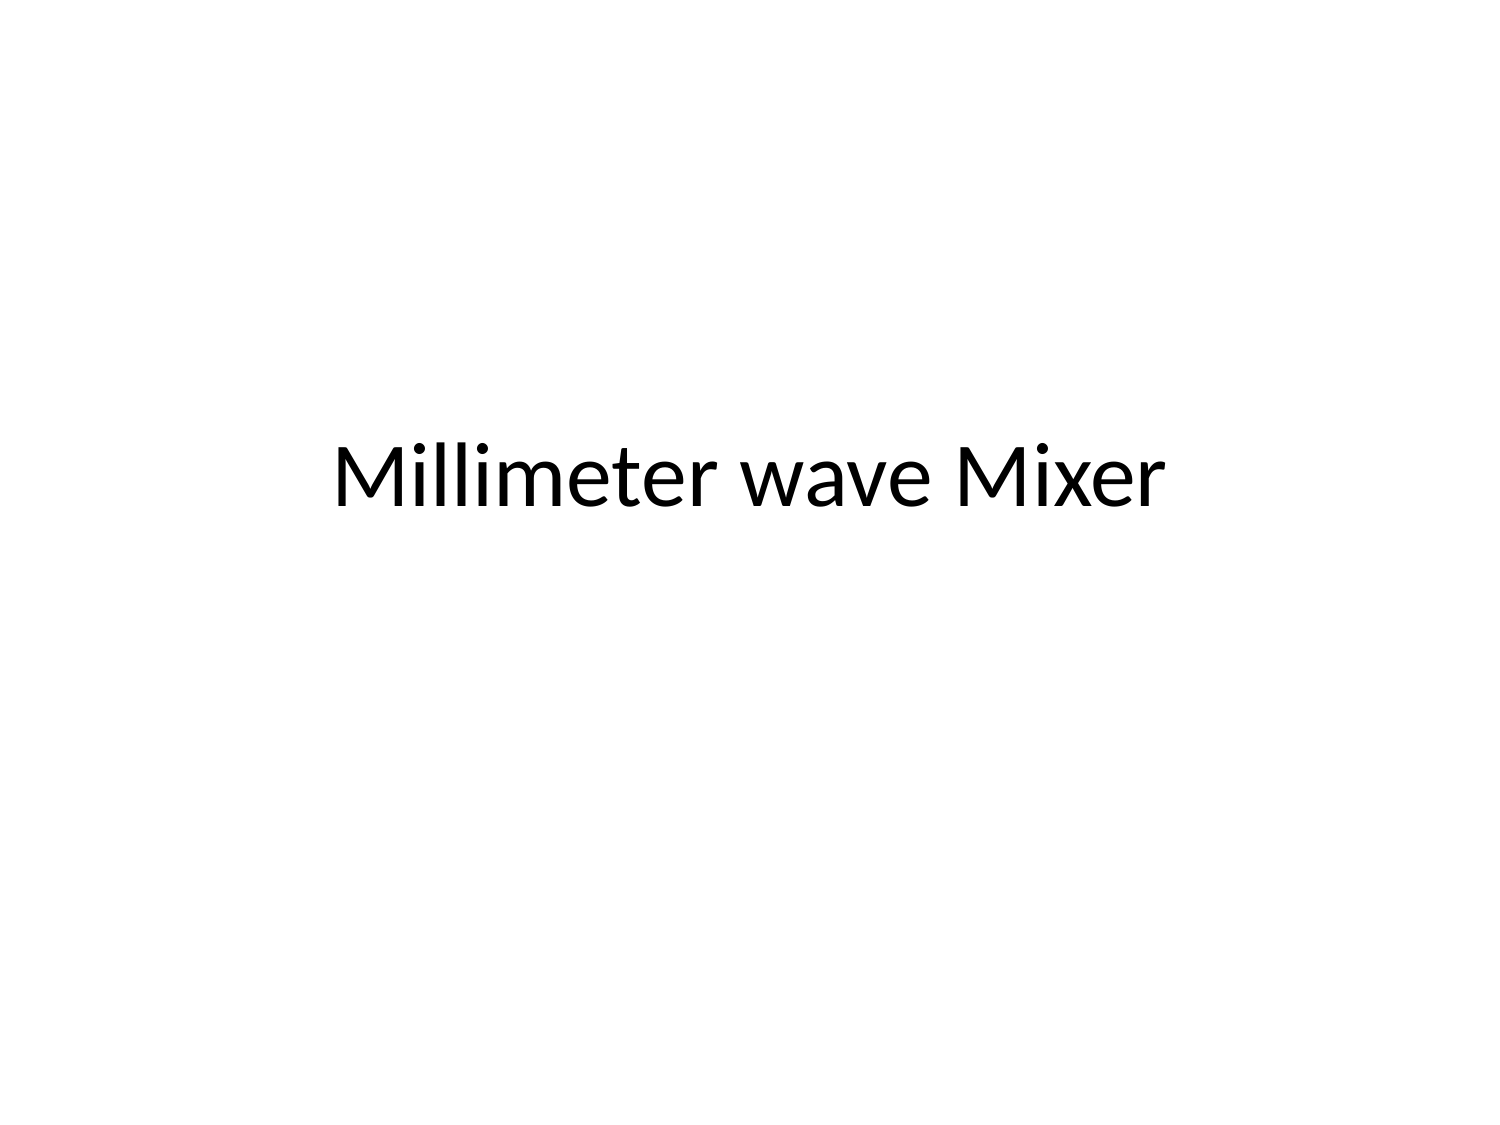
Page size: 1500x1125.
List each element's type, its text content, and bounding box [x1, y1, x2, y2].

title Millimeter wave Mixer [112, 349, 1388, 591]
